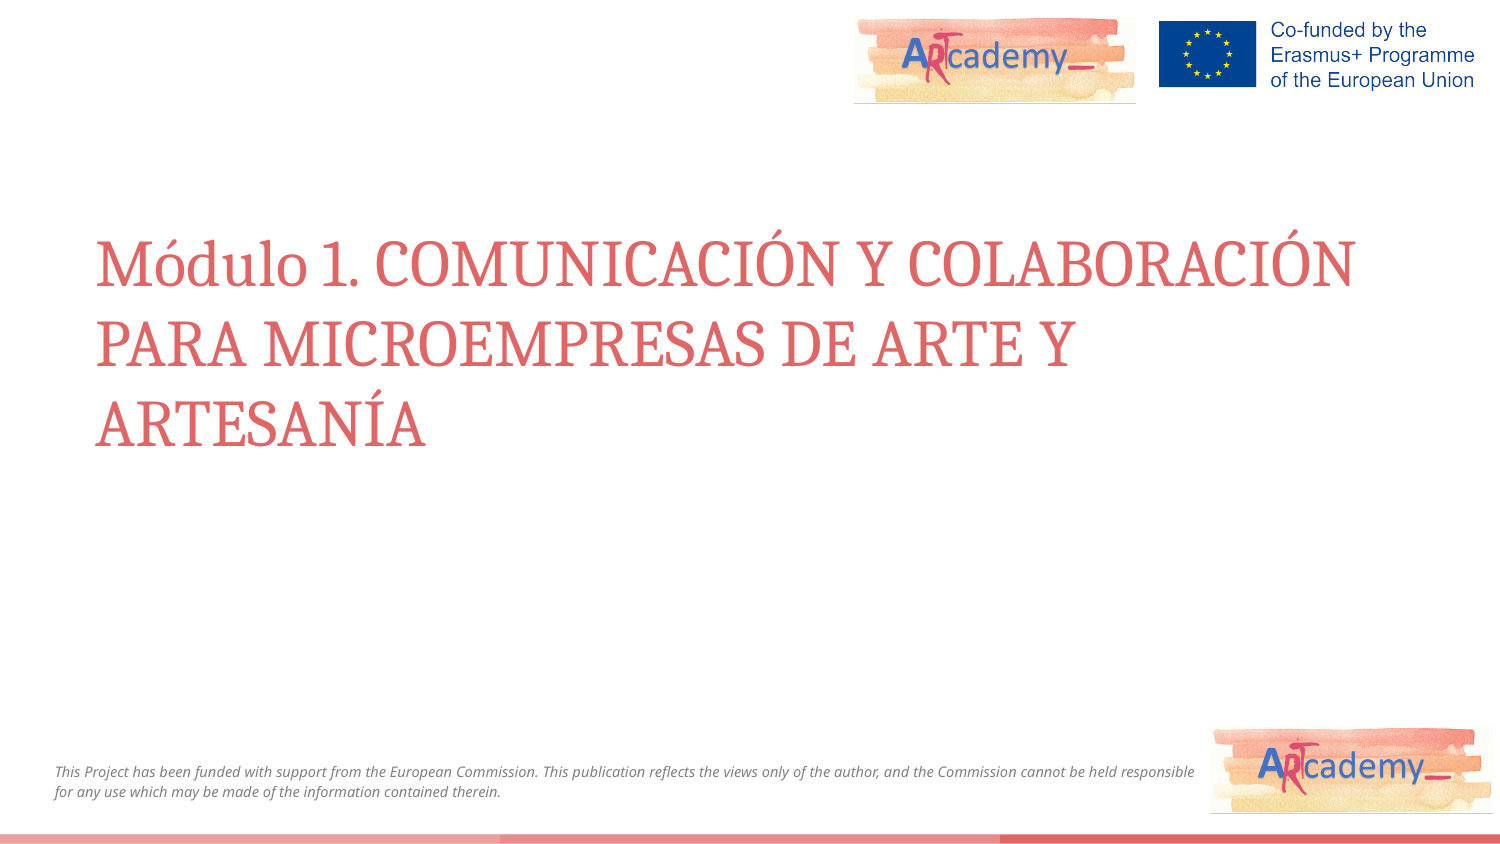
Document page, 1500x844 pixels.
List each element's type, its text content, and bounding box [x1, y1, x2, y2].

title Módulo 1. COMUNICACIÓN Y COLABORACIÓN PARA MICROEMPRESAS DE ARTE Y ARTESANÍA [80, 204, 1392, 465]
picture [854, 0, 1137, 134]
text_box This Project has been funded with support from the European Commission. This publication reflects the views only of the author, and the Commission cannot be held responsible for any use which may be made of the information contained therein. [39, 754, 1205, 799]
picture [1158, 21, 1474, 91]
picture [1210, 709, 1493, 844]
